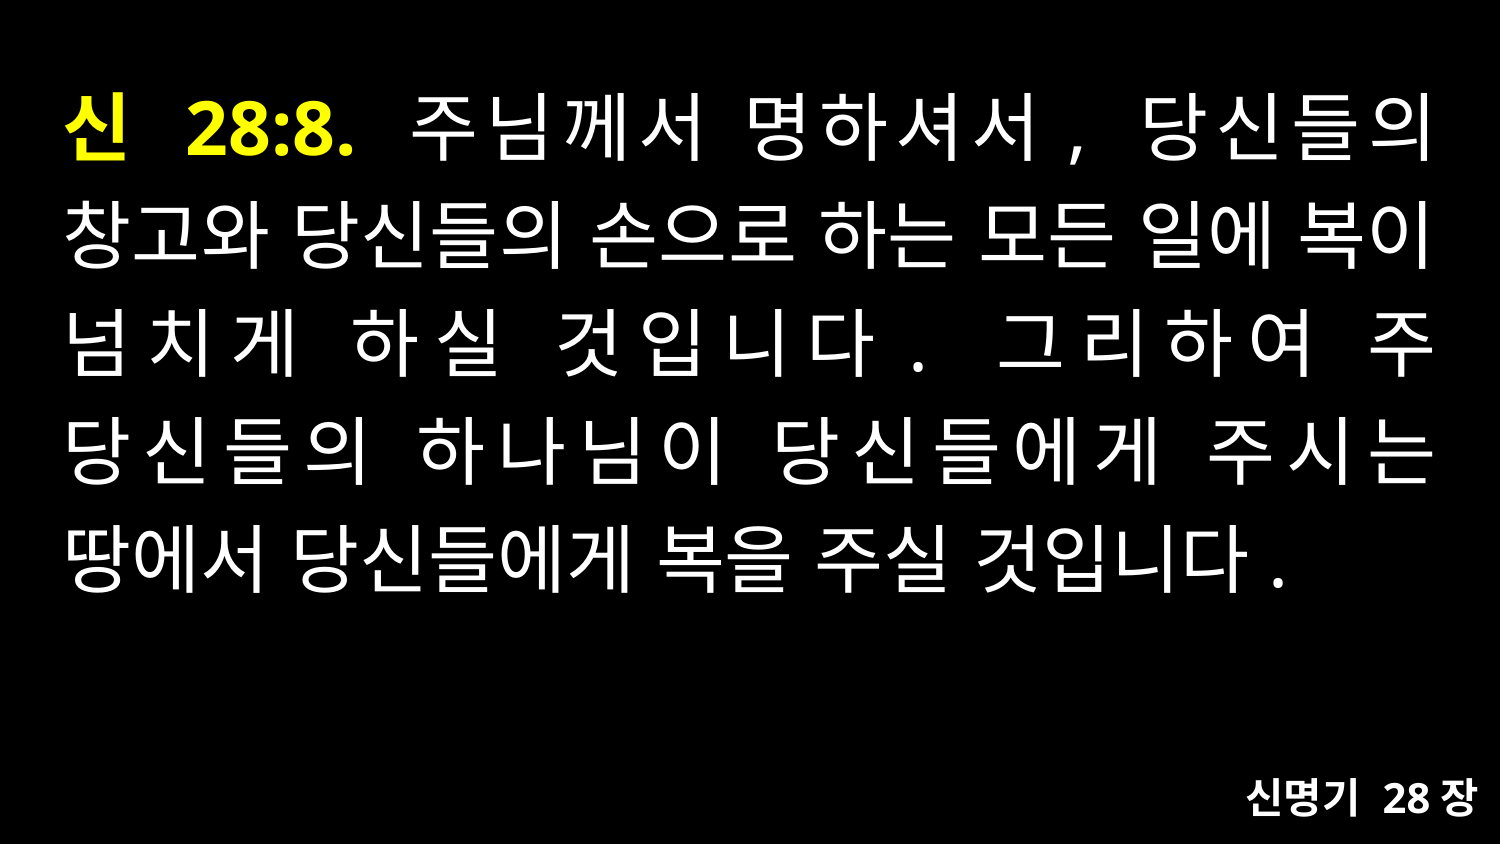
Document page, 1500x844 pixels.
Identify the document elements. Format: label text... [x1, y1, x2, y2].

subtitle 신명기 28장 [916, 770, 1500, 844]
title 신 28:8. 주님께서 명하셔서, 당신들의 창고와 당신들의 손으로 하는 모든 일에 복이 넘치게 하실 것입니다. 그리하여 주 당신들의 하나님이 당신들에게 주시는 땅에서 당신들에게 복을 주실 것입니다. [0, 0, 1500, 844]
